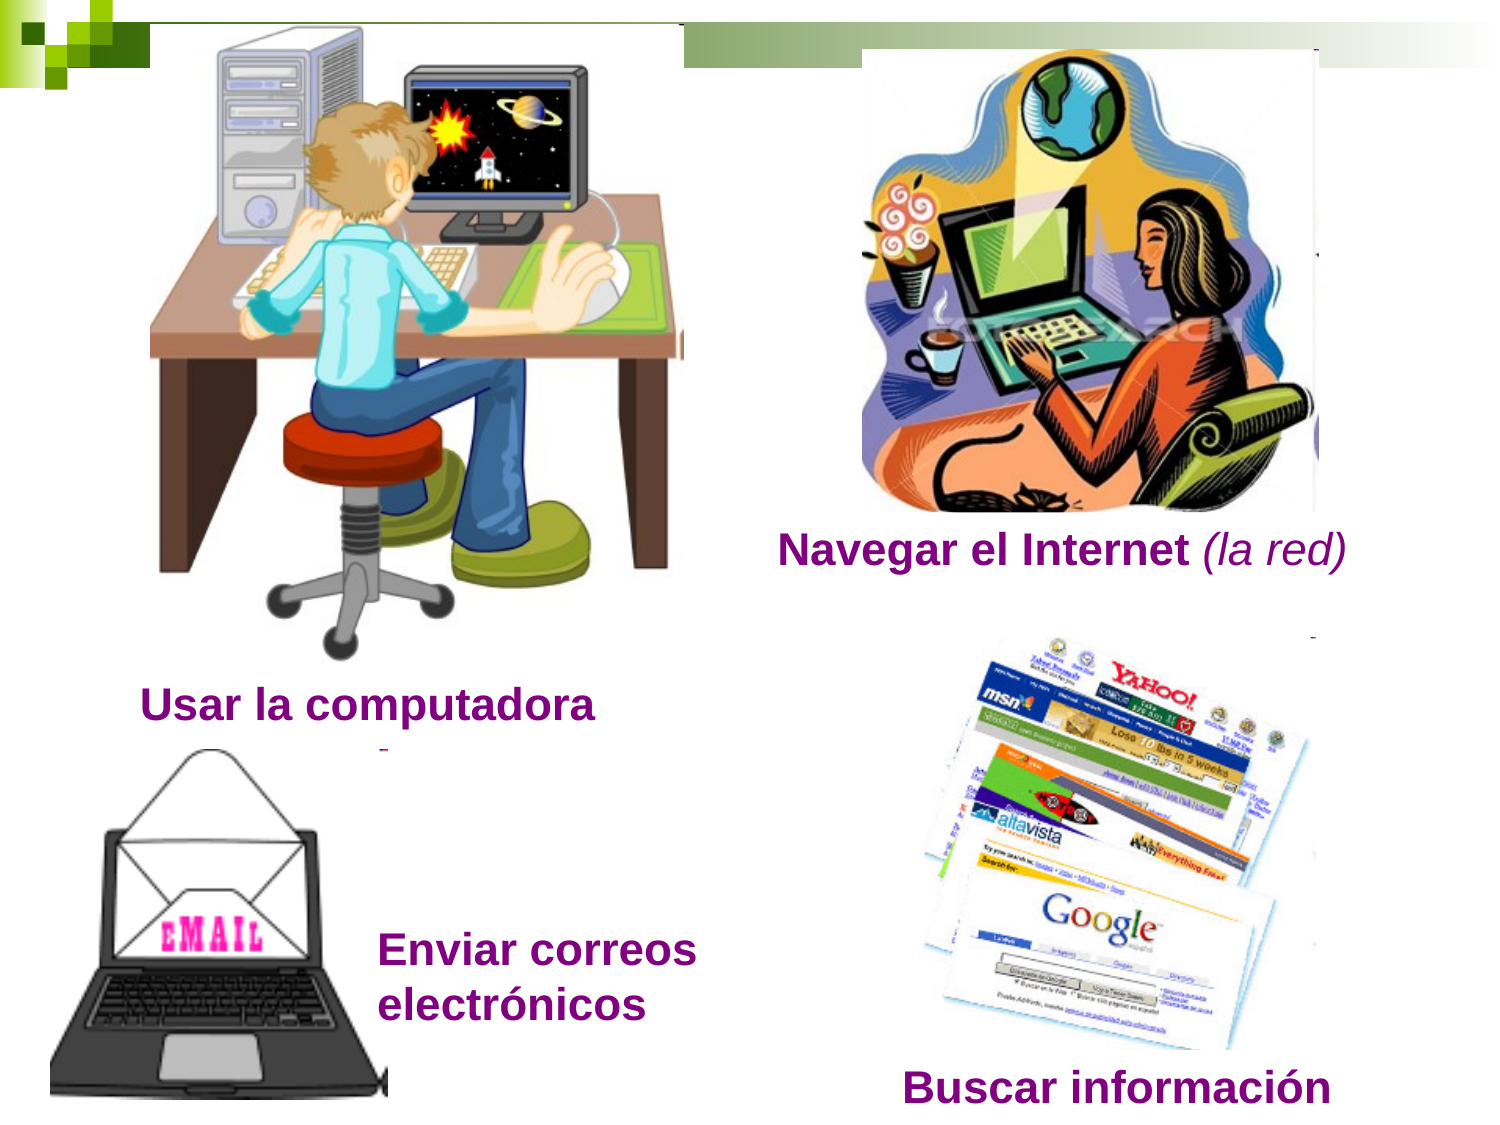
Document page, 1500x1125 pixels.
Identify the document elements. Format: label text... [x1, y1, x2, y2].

text_box Navegar el Internet (la red) [762, 512, 1500, 583]
text_box Usar la computadora [124, 667, 738, 738]
text_box Enviar correos electrónicos [391, 912, 738, 1038]
picture [862, 49, 1319, 551]
text_box Buscar información [887, 1050, 1475, 1120]
picture [149, 24, 685, 663]
picture [49, 749, 388, 1101]
picture [924, 637, 1316, 1062]
